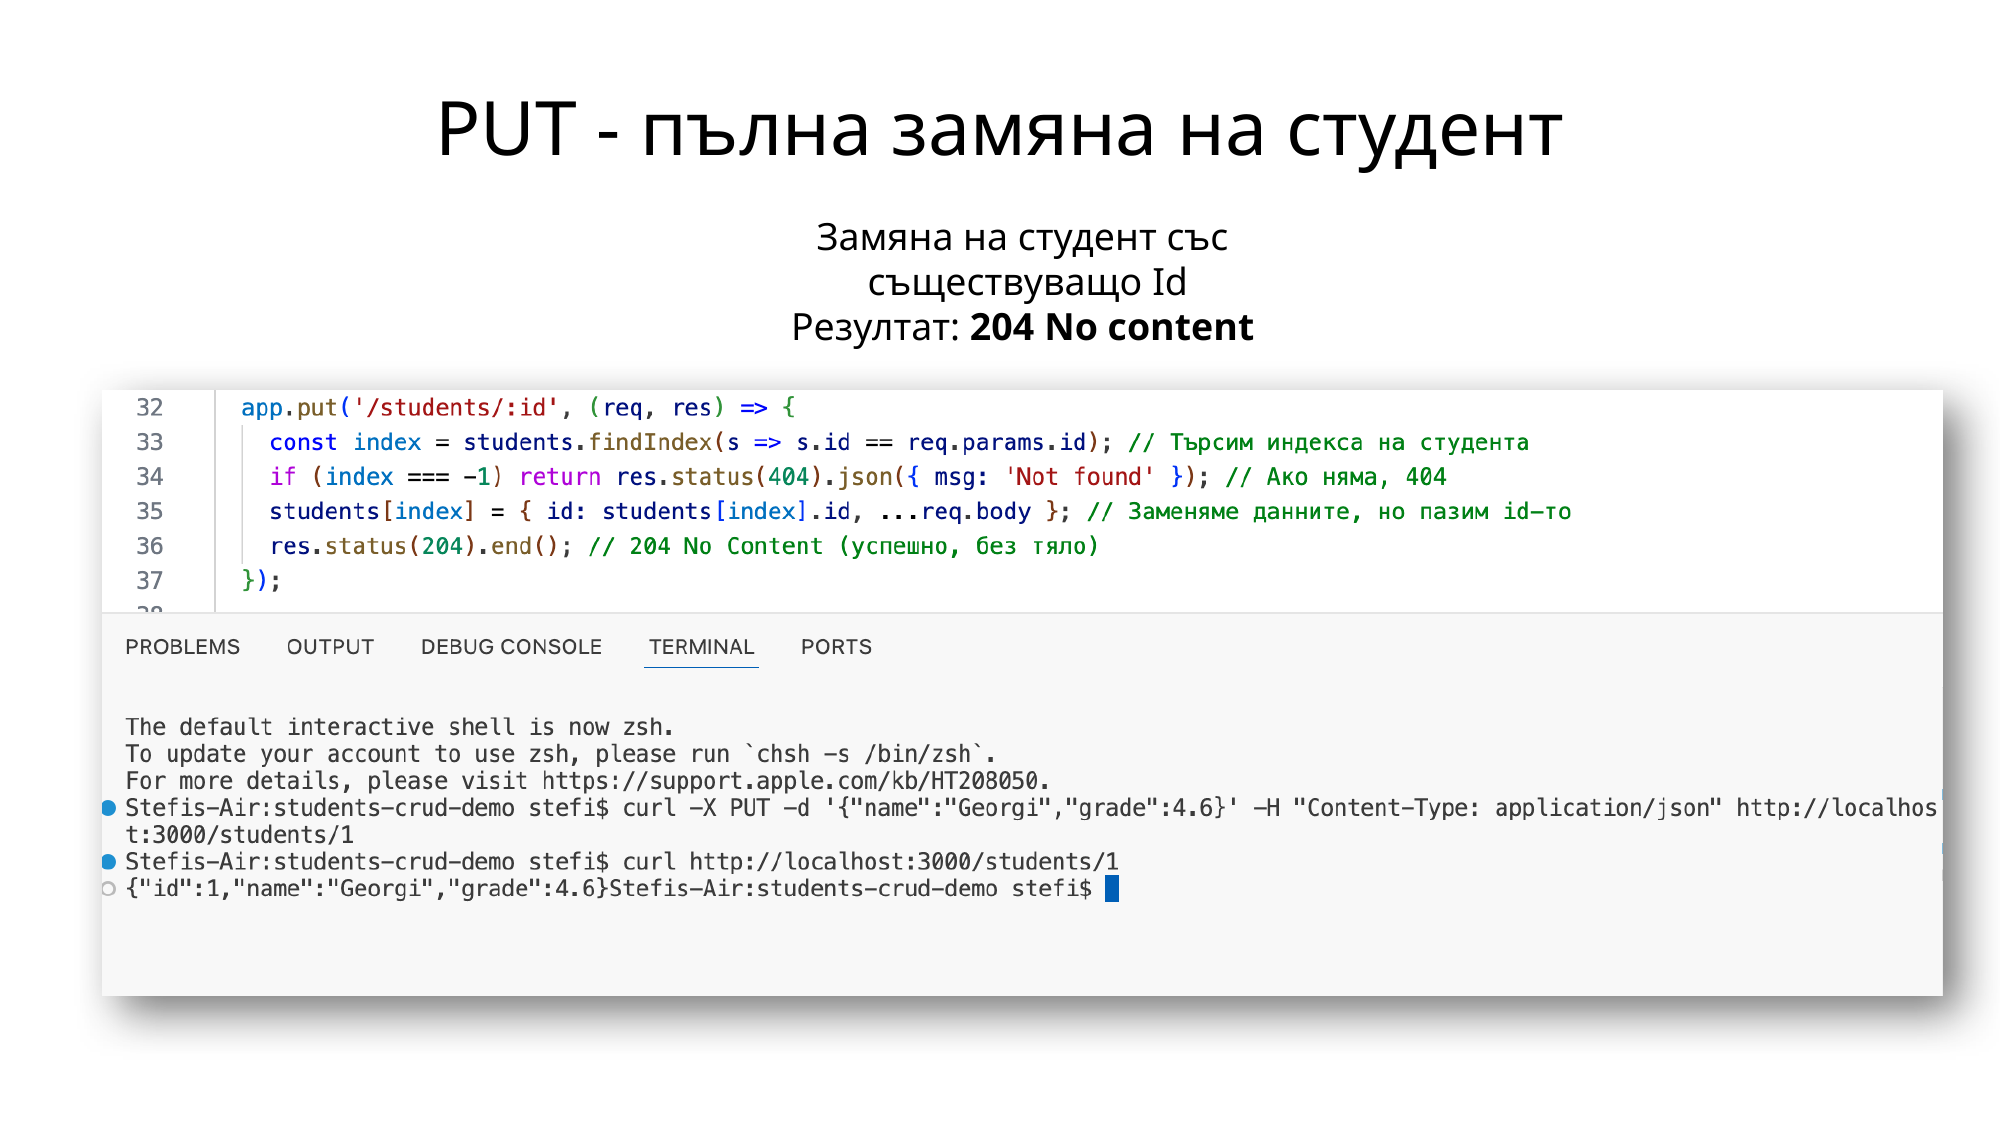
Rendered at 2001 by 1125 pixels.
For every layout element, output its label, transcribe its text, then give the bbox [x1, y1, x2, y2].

picture [101, 390, 1944, 997]
title PUT - пълна замяна на студент [135, 44, 1865, 179]
text_box Замяна на студент със съществуващо Id Резултат: 204 No content [775, 205, 1270, 356]
